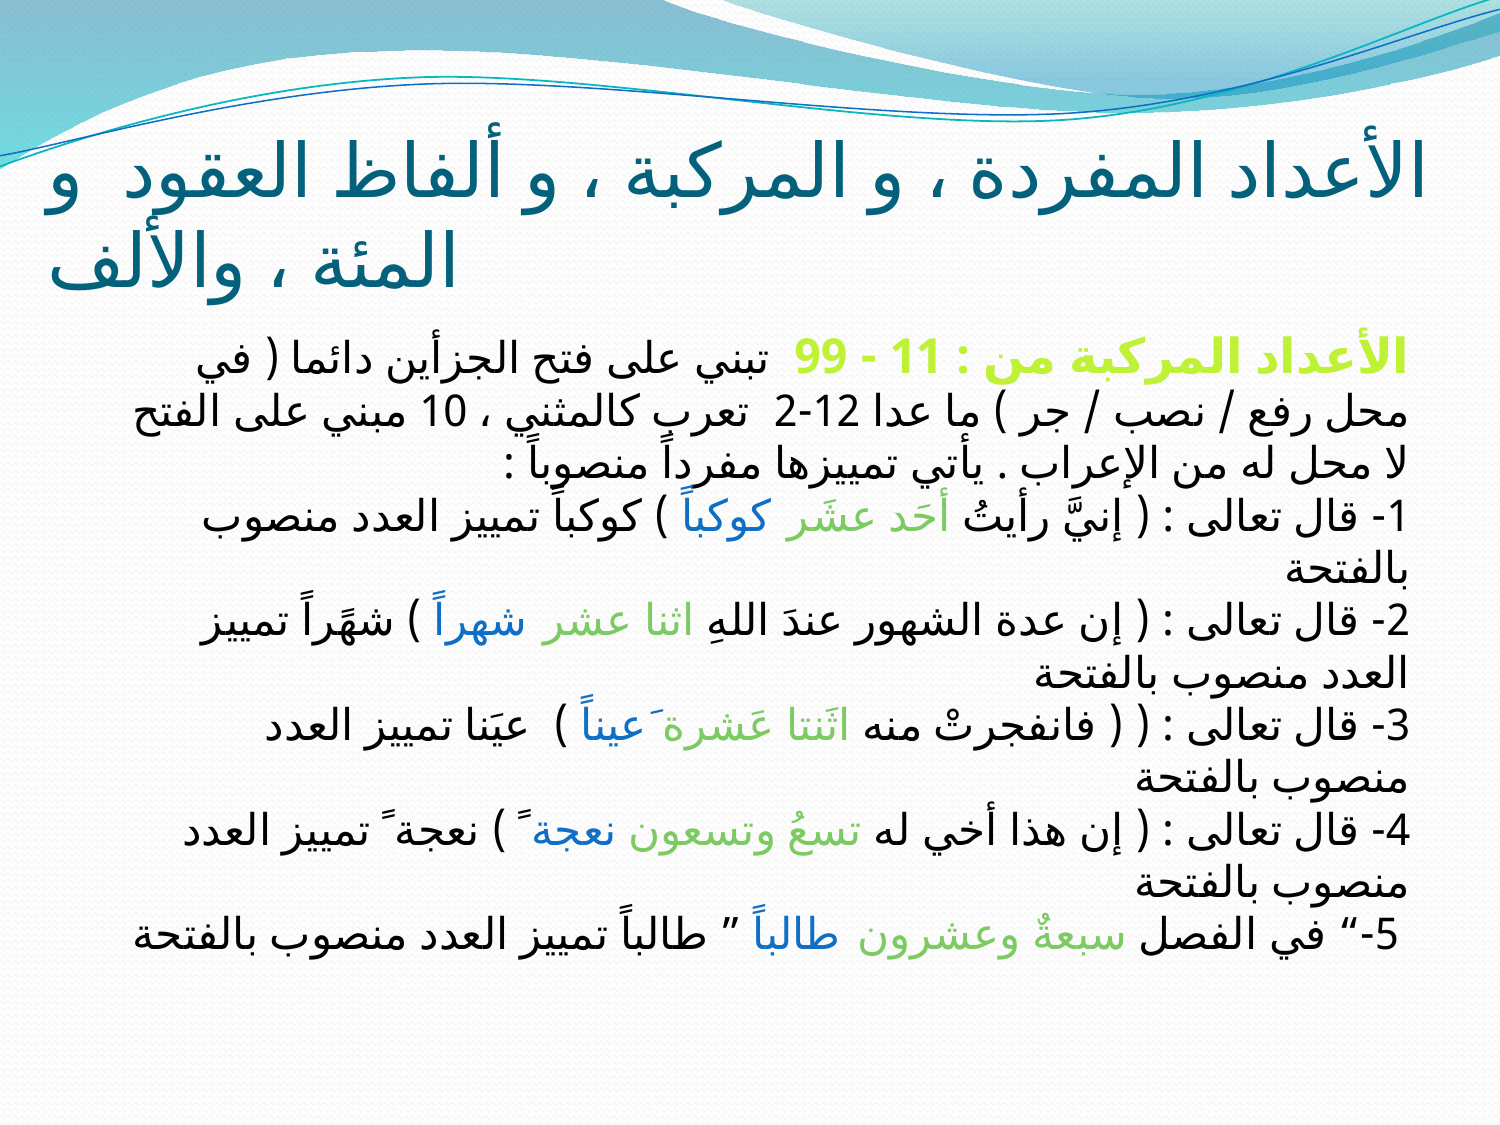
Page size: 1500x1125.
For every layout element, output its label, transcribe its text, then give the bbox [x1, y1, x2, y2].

title الأعداد المفردة ، و المركبة ، و ألفاظ العقود و المئة ، والألف [46, 115, 1500, 303]
list الأعداد المركبة من : 11 - 99 تبني على فتح الجزأين دائما ( في محل رفع / نصب / جر ) ما عدا 12-2 تعرب كالمثني ، 10 مبني على الفتح لا محل له من الإعراب . يأتي تمييزها مفرداً منصوباً : 1- قال تعالى : ( إنيَّ رأيتُ أحَد عشَر كوكباً ) كوكباً تمييز العدد منصوب بالفتحة 2- قال تعالى : ( إن عدة الشهور عندَ اللهِ اثنا عشر شهراً ) شهًراً تمييز العدد منصوب بالفتحة 3- قال تعالى : ( ( فانفجرتْ منه اثَنتا عَشرة َعيناً ) عيَنا تمييز العدد منصوب بالفتحة 4- قال تعالى : ( إن هذا أخي له تسعُ وتسعون نعجة ً ) نعجة ً تمييز العدد منصوب بالفتحة 5-“ في الفصل سبعةٌ وعشرون طالباً ” طالباً تمييز العدد منصوب بالفتحة [75, 317, 1425, 1038]
